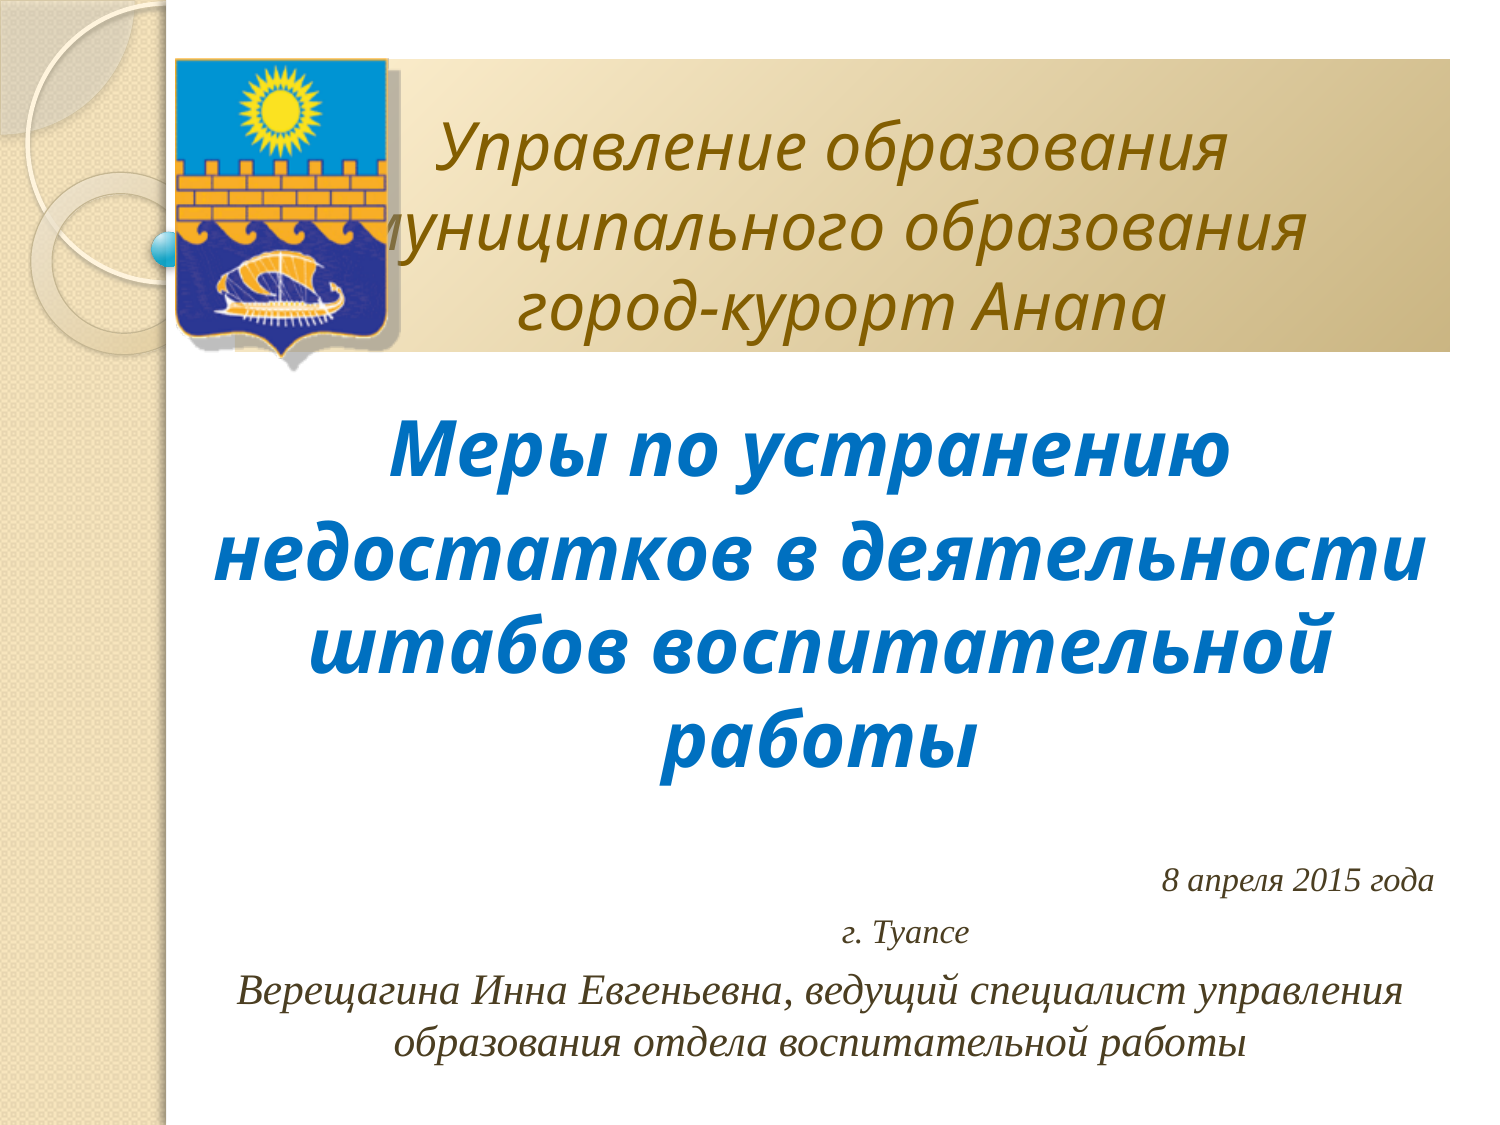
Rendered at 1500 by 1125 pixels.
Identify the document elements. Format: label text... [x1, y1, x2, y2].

subtitle Меры по устранению недостатков в деятельности штабов воспитательной работы 8 апреля 2015 года г. Туапсе Верещагина Инна Евгеньевна, ведущий специалист управления образования отдела воспитательной работы [187, 398, 1450, 1079]
title Управление образования муниципального образования город-курорт Анапа [404, 59, 1450, 352]
picture [175, 58, 401, 374]
